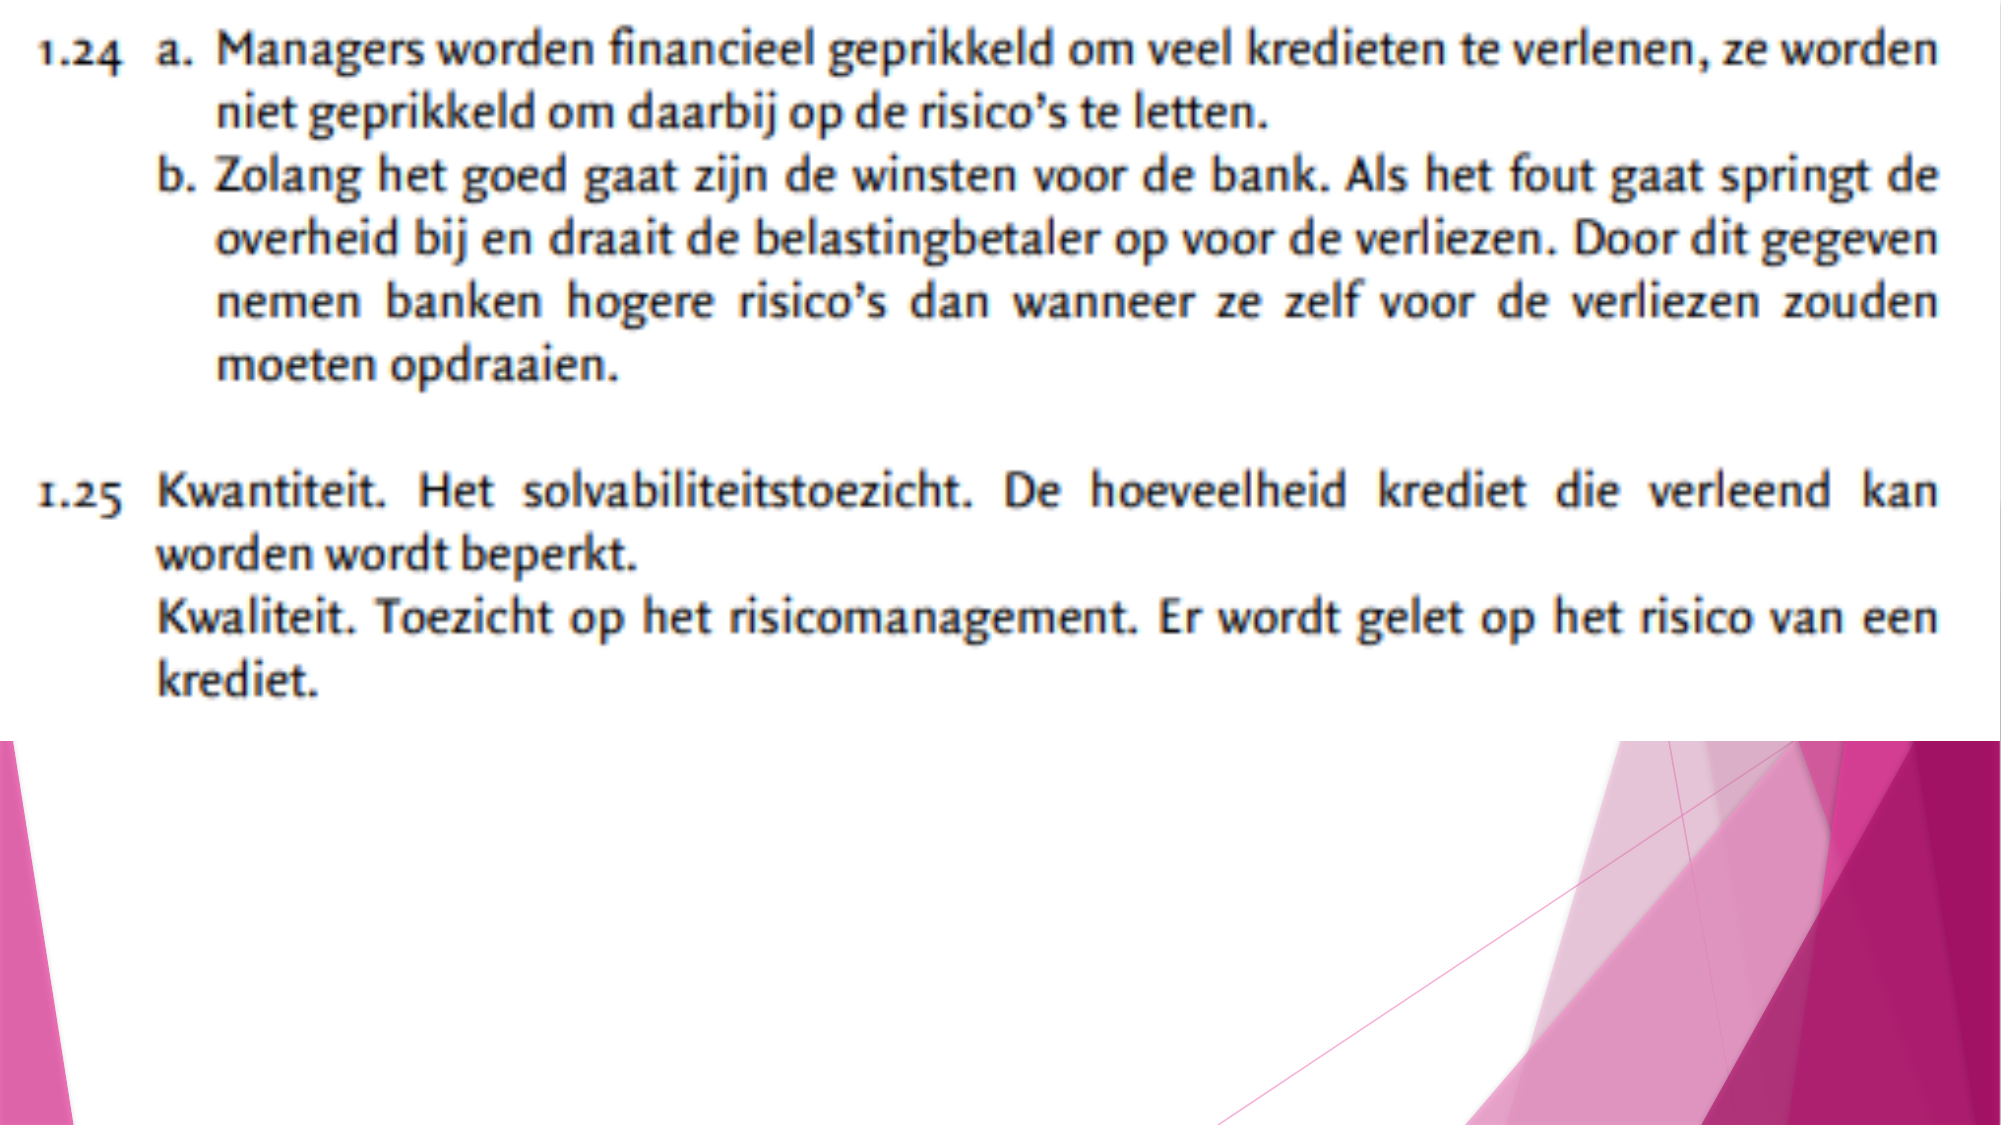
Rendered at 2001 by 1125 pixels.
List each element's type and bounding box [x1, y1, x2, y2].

picture [0, 0, 2000, 741]
